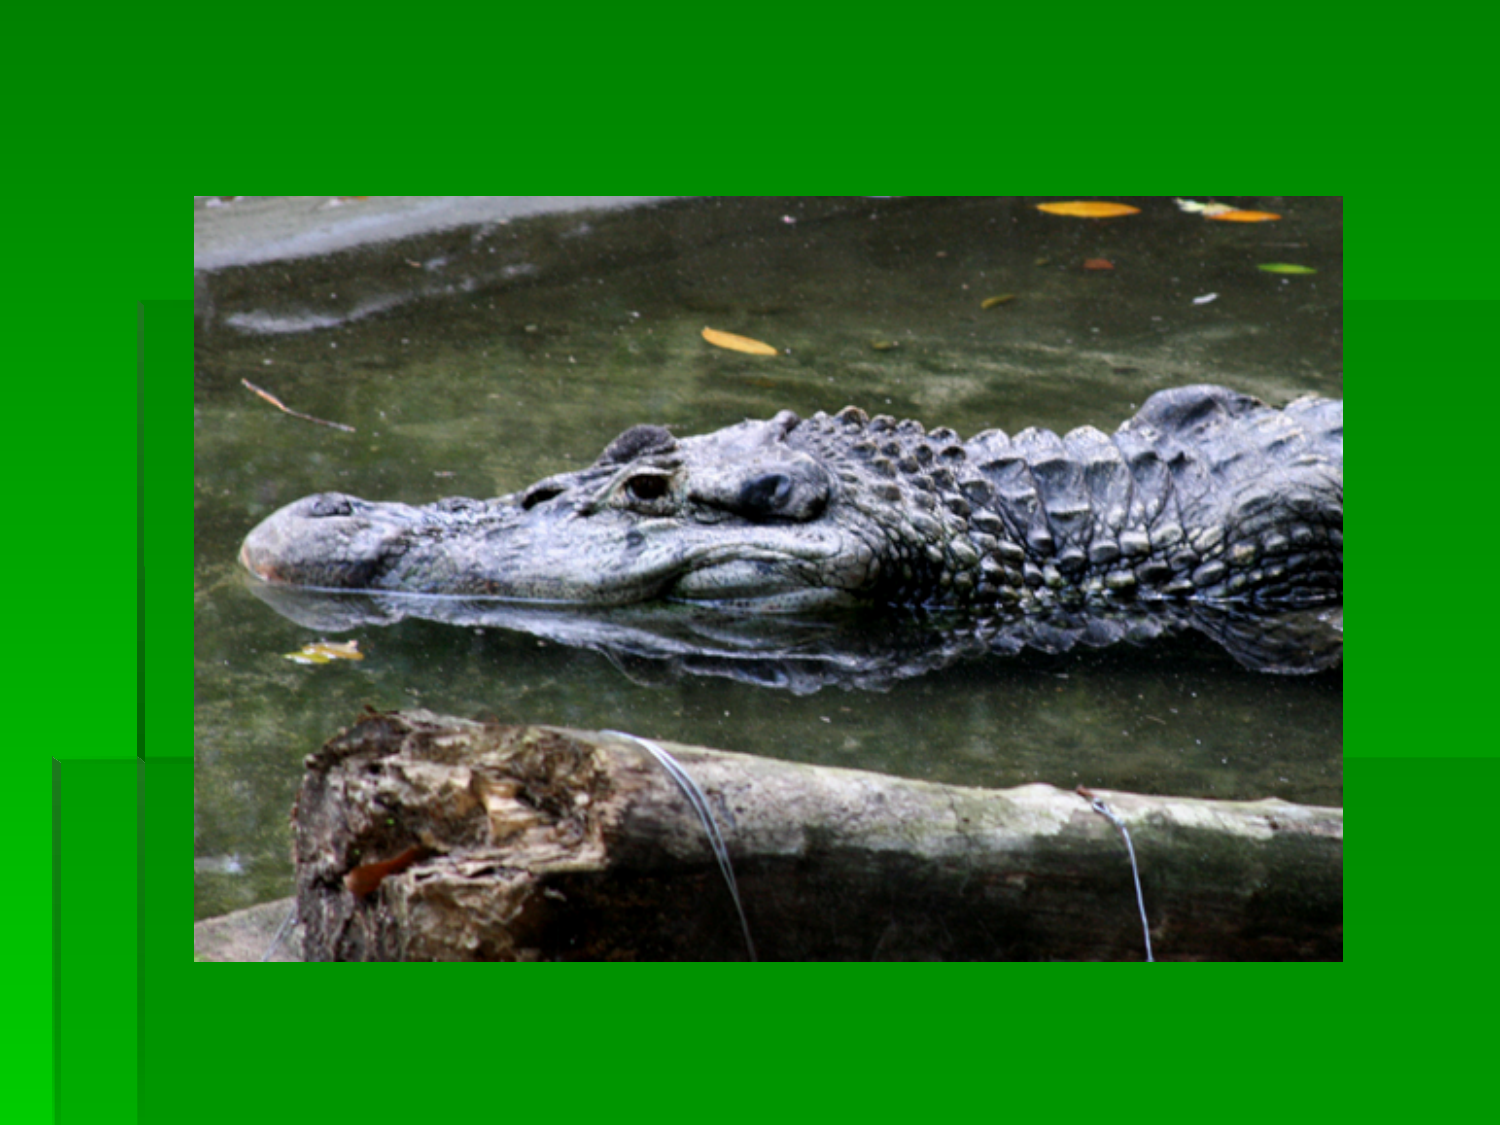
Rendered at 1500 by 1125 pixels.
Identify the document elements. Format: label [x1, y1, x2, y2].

picture [194, 195, 1343, 962]
